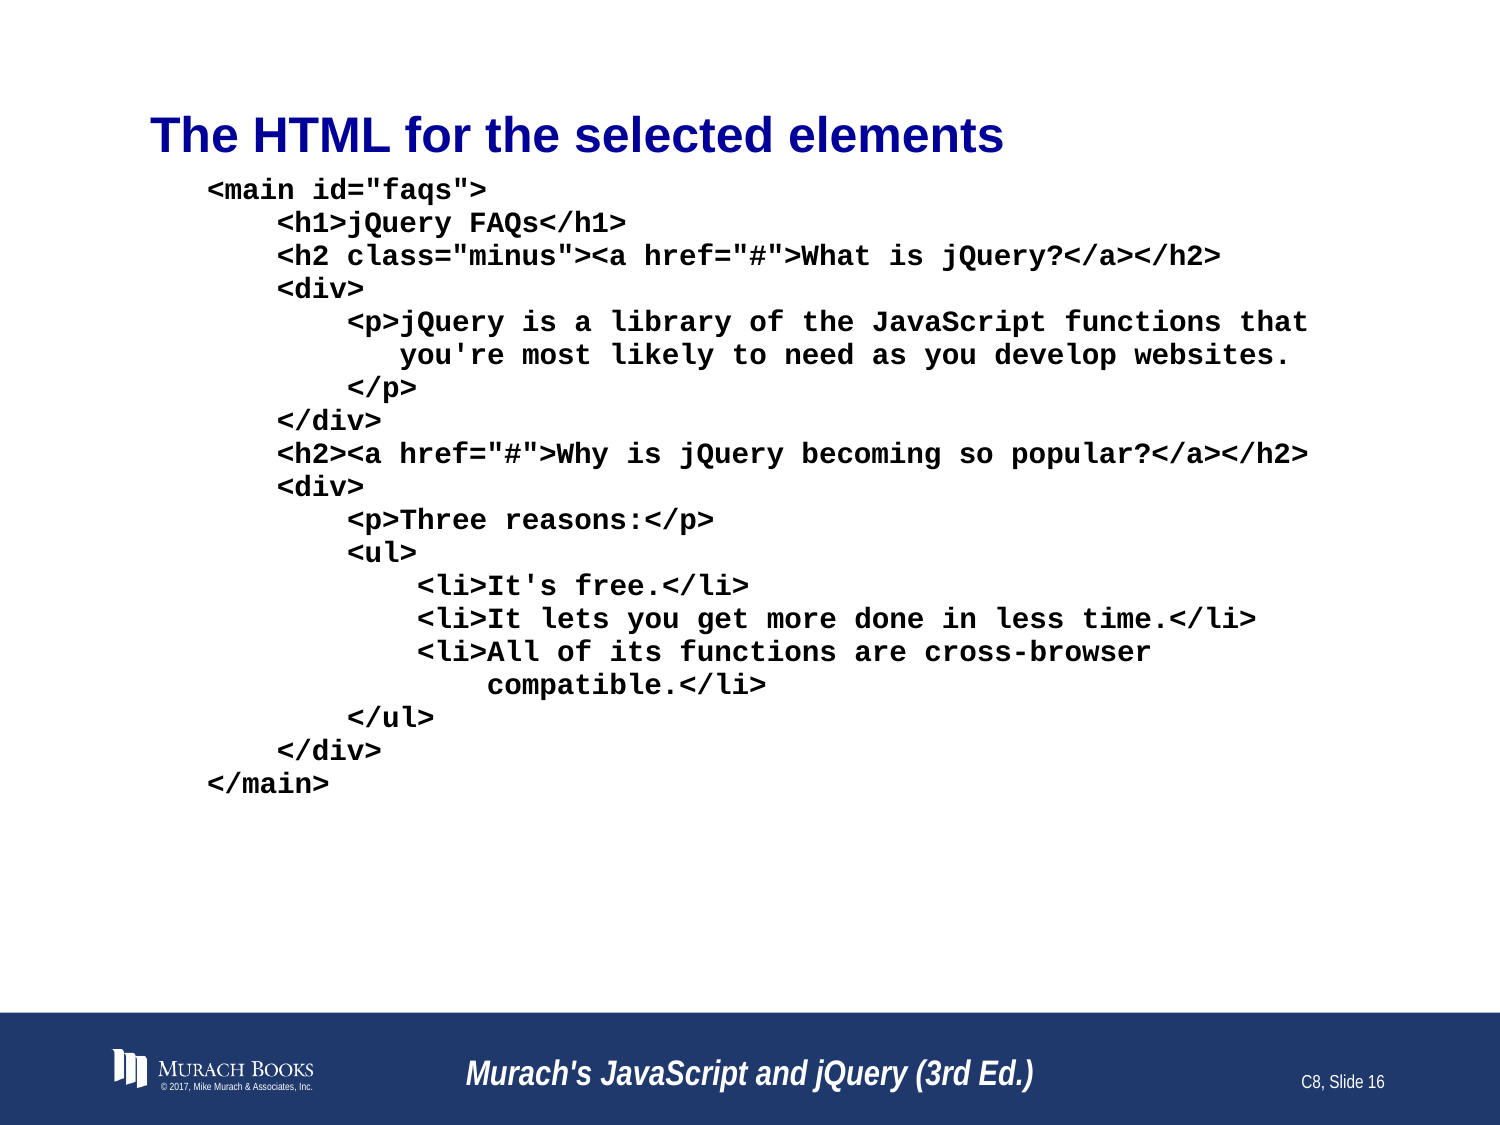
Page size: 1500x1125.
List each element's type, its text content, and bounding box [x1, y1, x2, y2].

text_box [149, 174, 1350, 842]
slide_number Murach's JavaScript and jQuery (3rd Ed.) [463, 1025, 1050, 1100]
slide_number C8, Slide 16 [1087, 1025, 1400, 1100]
title The HTML for the selected elements [150, 102, 1350, 164]
footer © 2017, Mike Murach & Associates, Inc. [12, 1025, 463, 1100]
